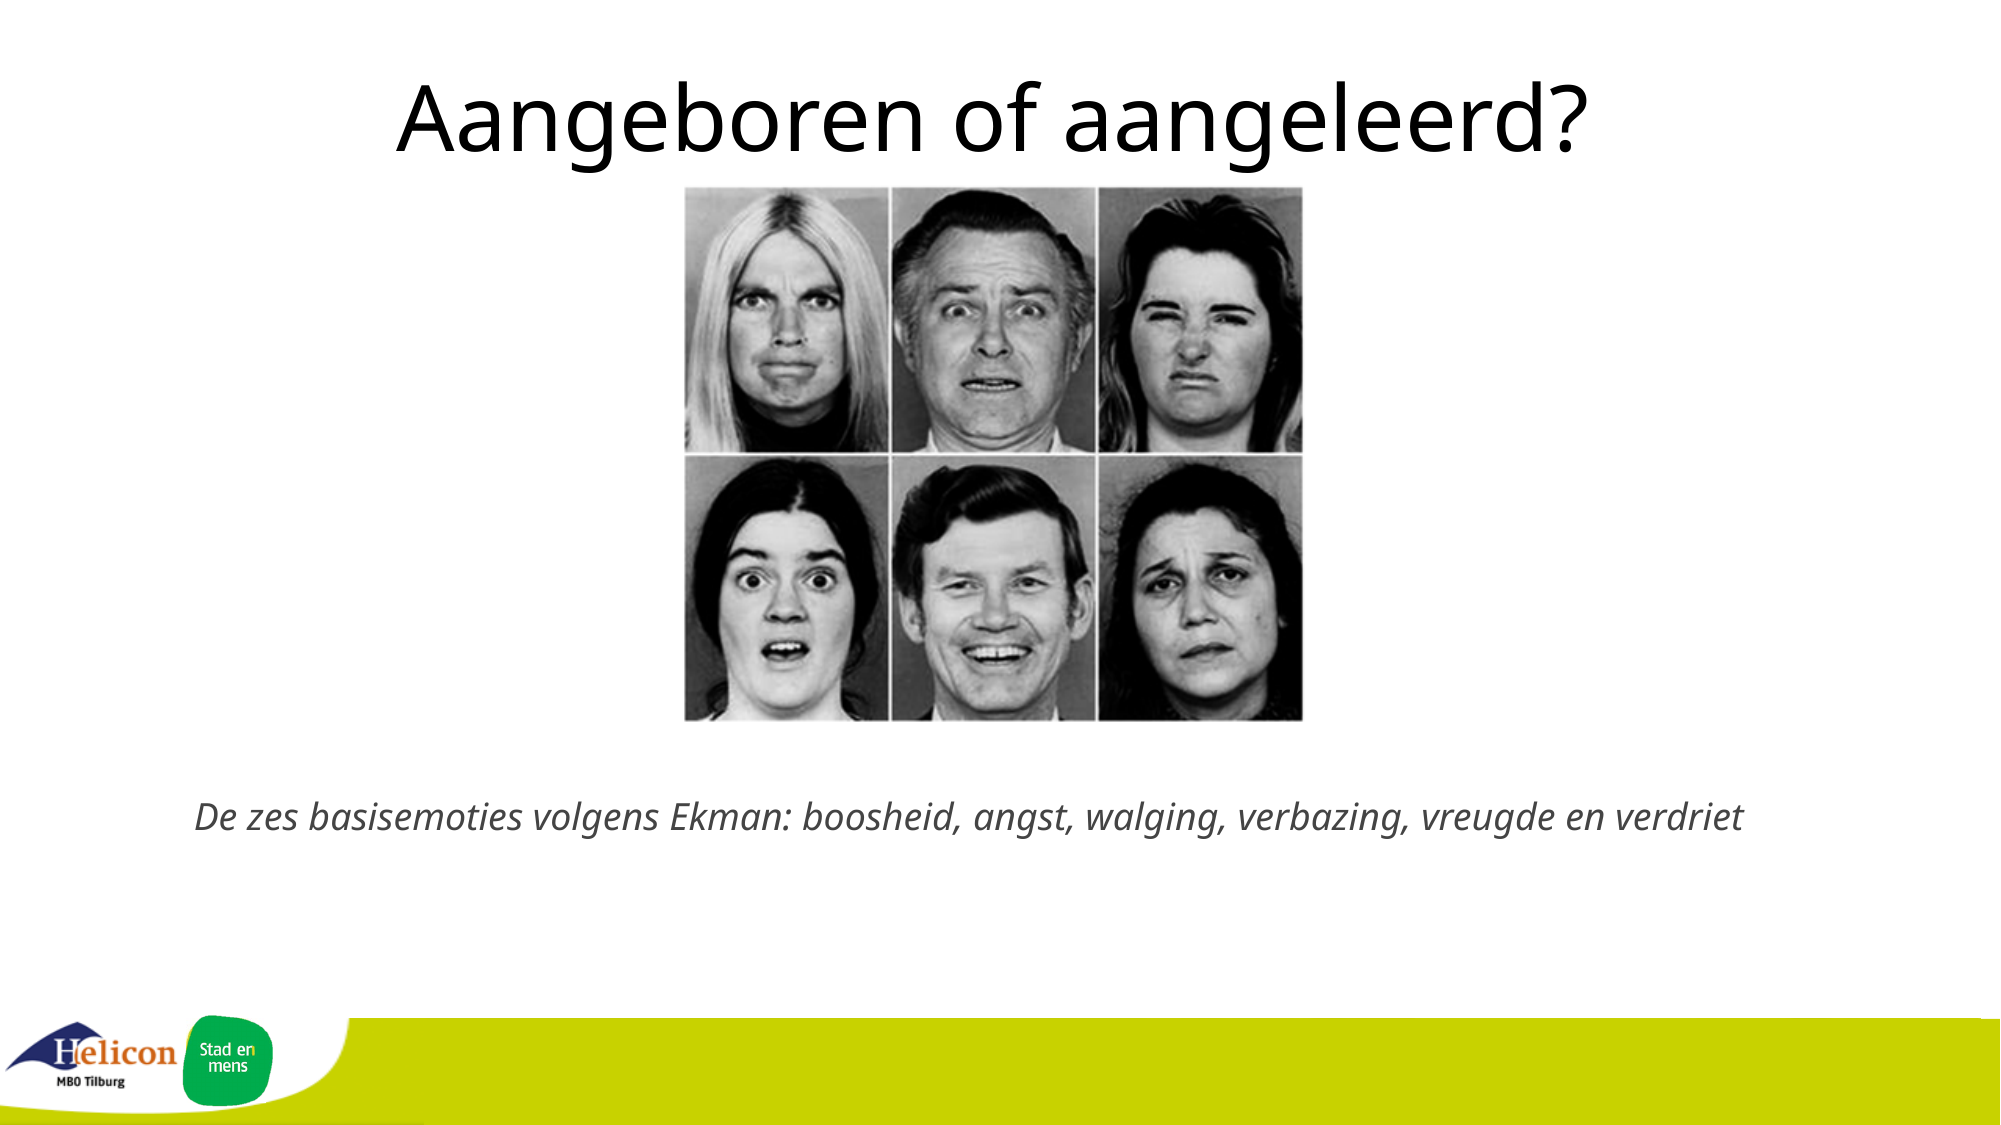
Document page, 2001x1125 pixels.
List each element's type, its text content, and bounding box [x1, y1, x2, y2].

text_box De zes basisemoties volgens Ekman: boosheid, angst, walging, verbazing, vreugde en verdriet [178, 785, 1945, 846]
picture [680, 183, 1306, 725]
title Aangeboren of aangeleerd? [327, 46, 1660, 198]
picture [0, 1013, 424, 1125]
